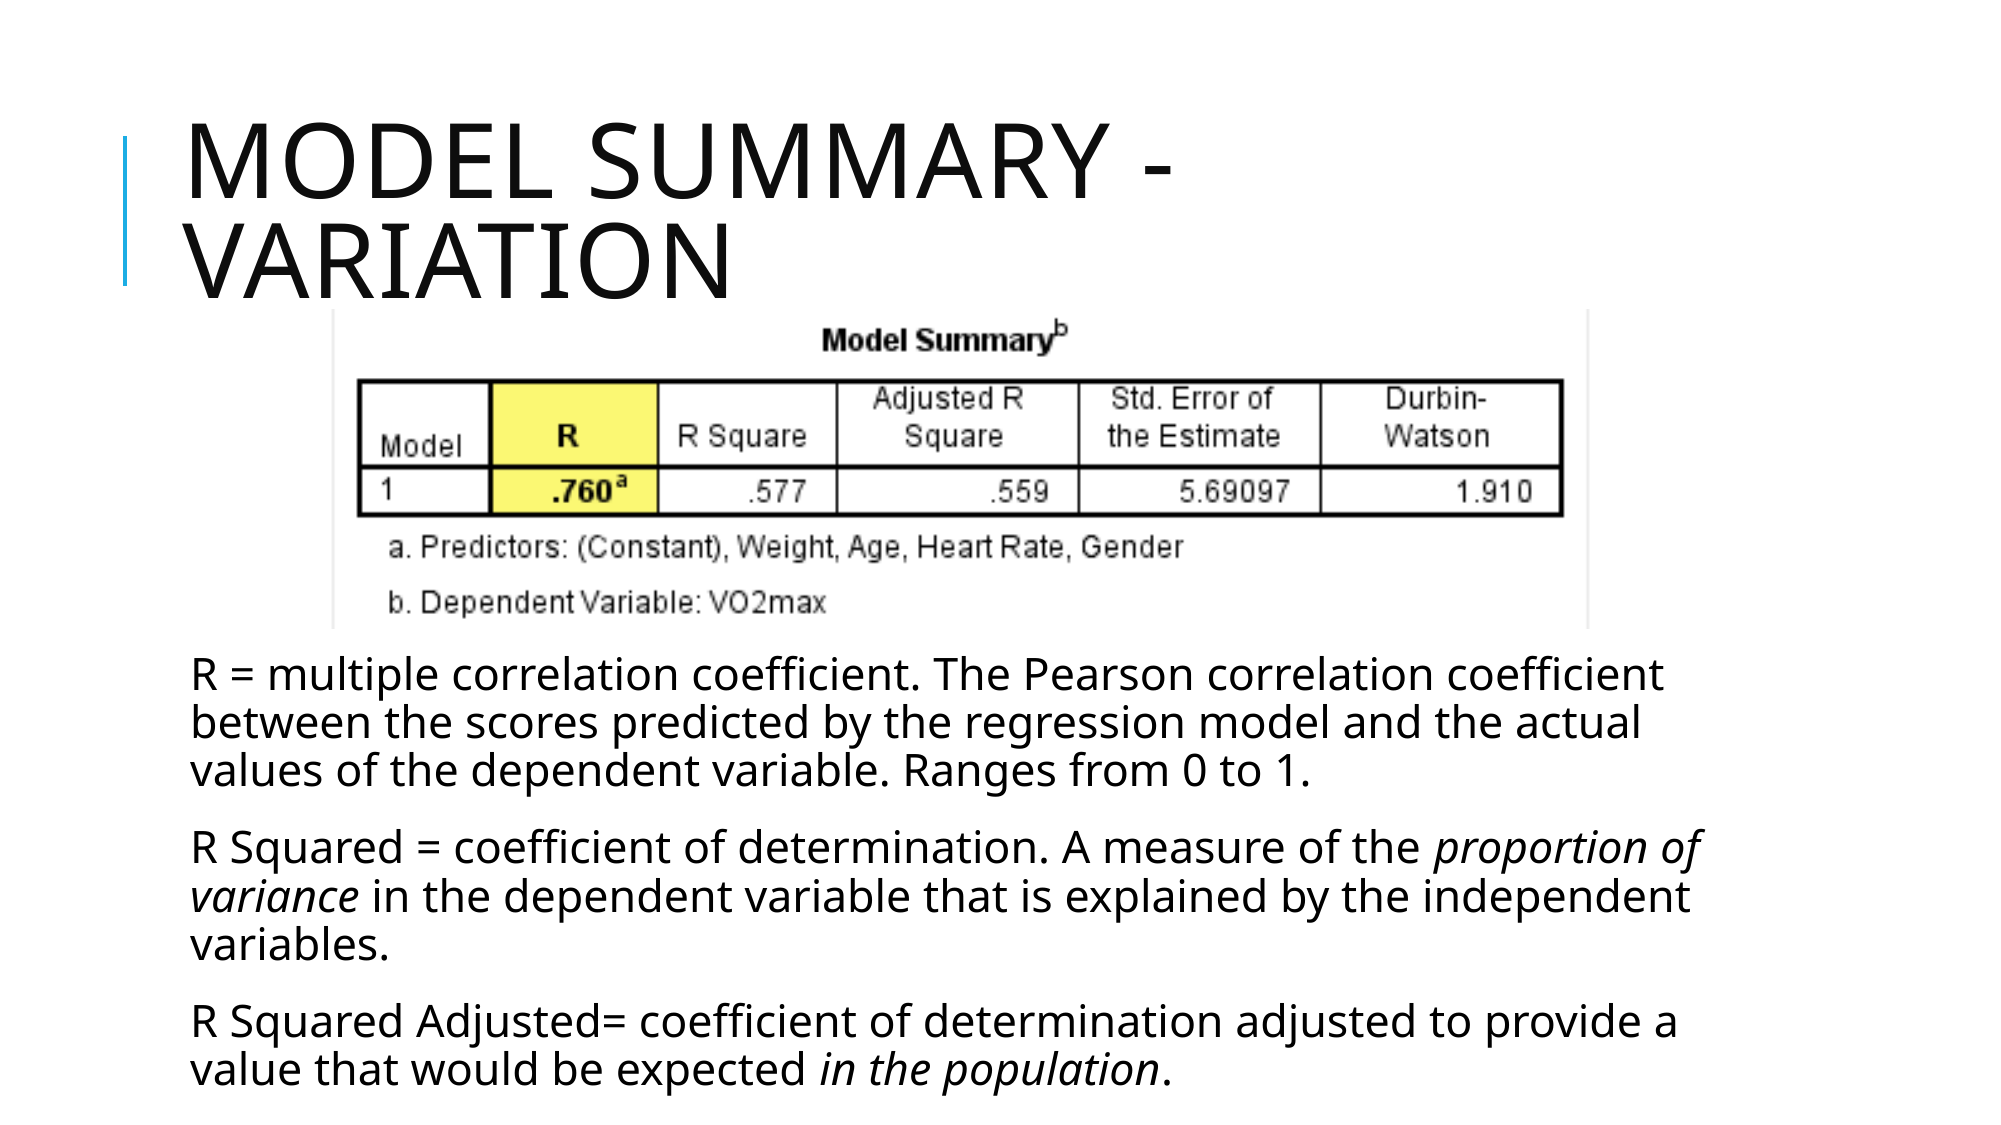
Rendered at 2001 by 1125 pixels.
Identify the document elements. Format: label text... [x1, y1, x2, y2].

title Model Summary - Variation [168, 96, 1763, 342]
picture [320, 309, 1610, 630]
list R = multiple correlation coefficient. The Pearson correlation coefficient between the scores predicted by the regression model and the actual values of the dependent variable. Ranges from 0 to 1. R Squared = coefficient of determination. A measure of the proportion of variance in the dependent variable that is explained by the independent variables. R Squared Adjusted= coefficient of determination adjusted to provide a value that would be expected in the population. [168, 643, 1763, 1106]
